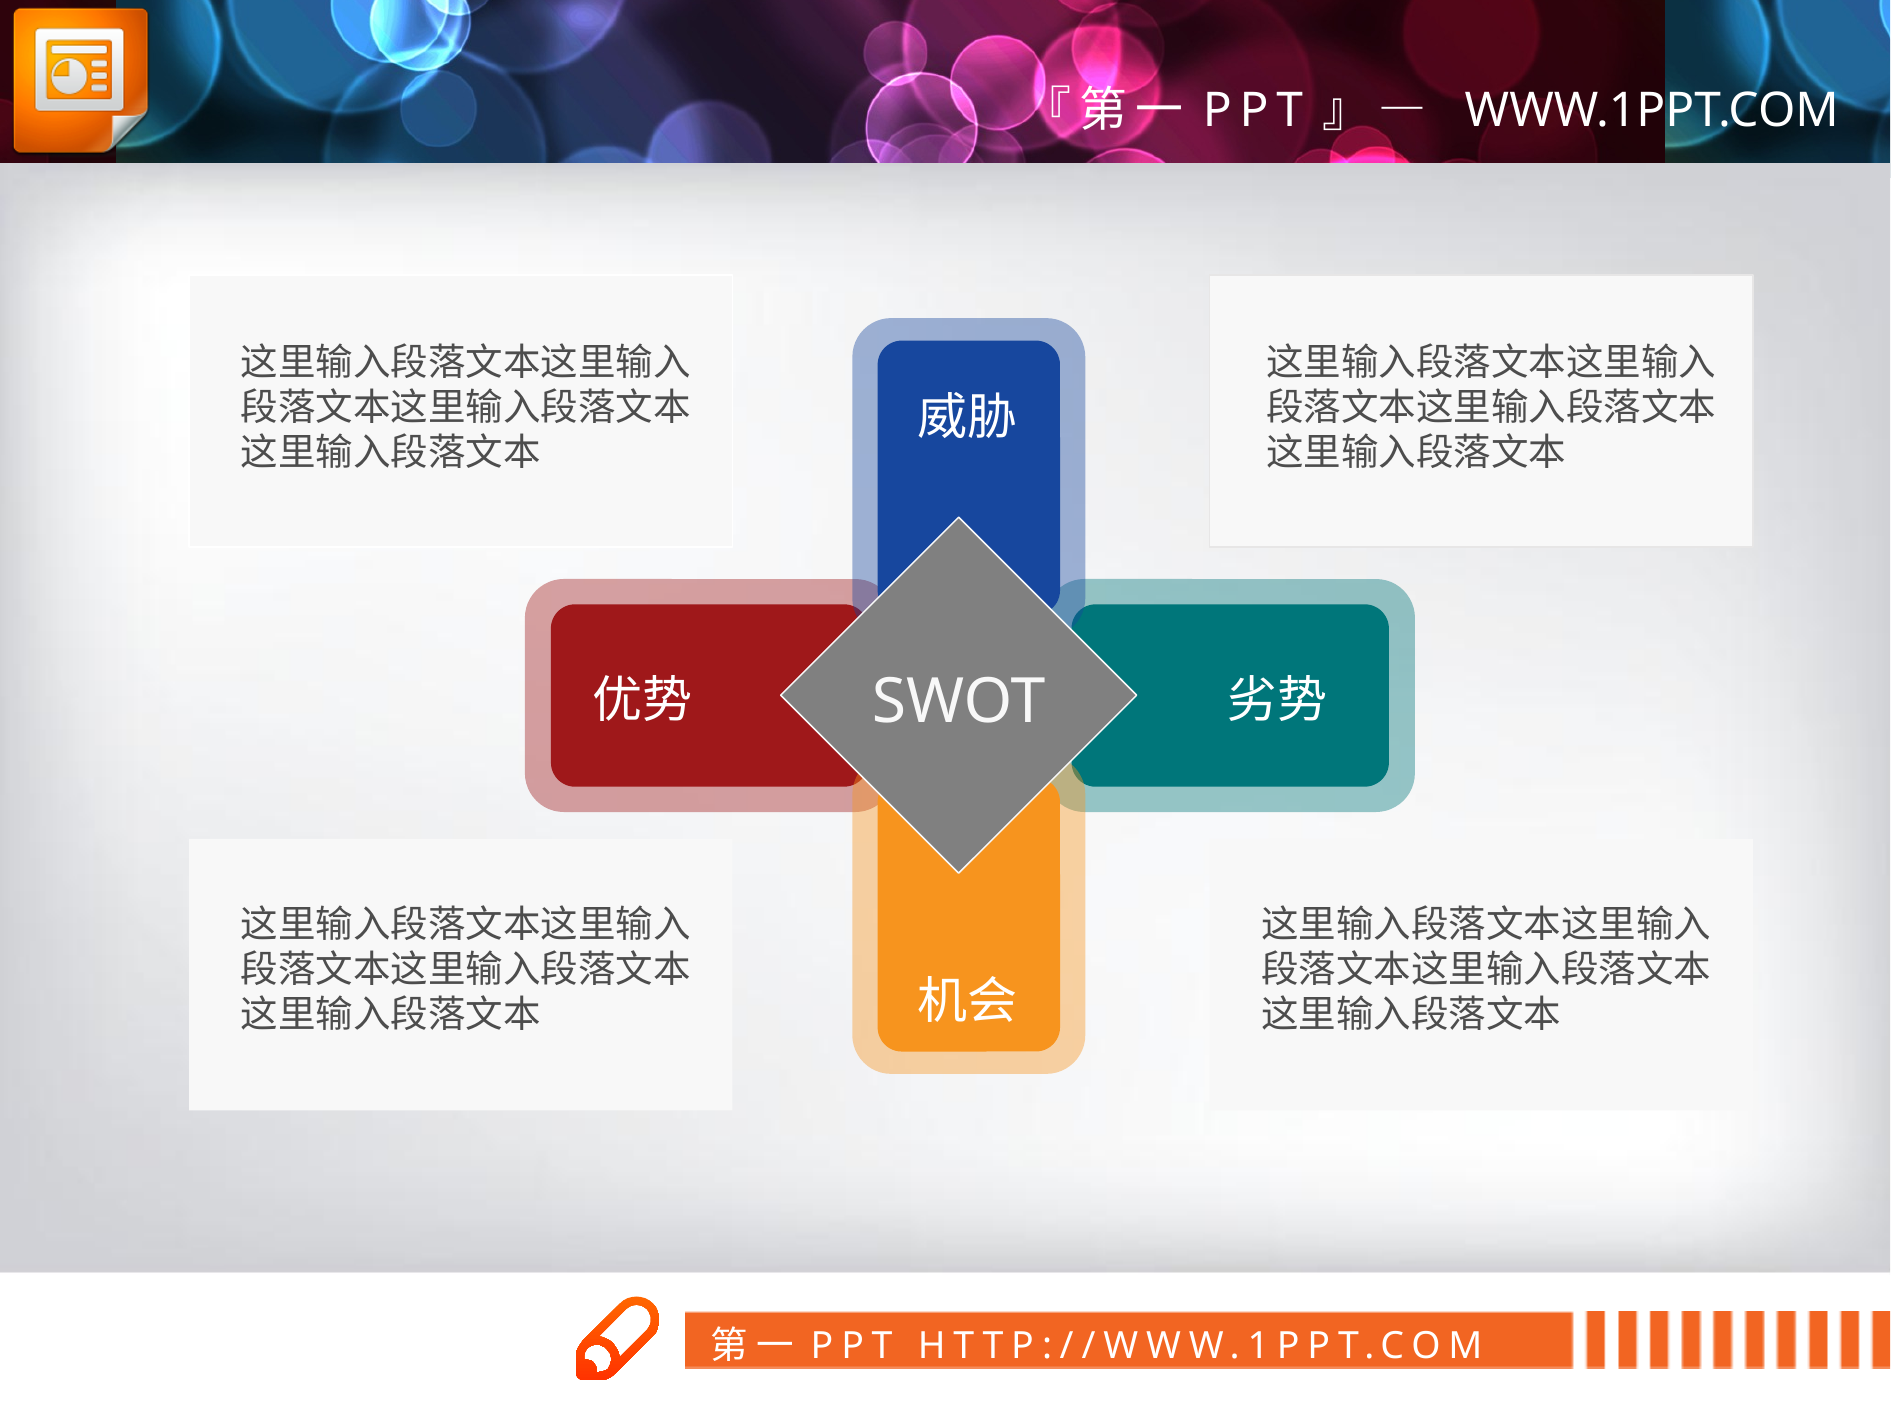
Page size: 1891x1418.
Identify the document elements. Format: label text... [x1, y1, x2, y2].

text_box SWOT [857, 652, 1061, 743]
picture [0, 0, 1891, 1275]
text_box 这里输入段落文本这里输入段落文本这里输入段落文本这里输入段落文本 [1246, 892, 1734, 1088]
text_box [832, 628, 1108, 762]
picture [685, 1311, 1891, 1369]
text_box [1113, 510, 1347, 881]
text_box 优势 [577, 659, 587, 735]
text_box 这里输入段落文本这里输入段落文本这里输入段落文本这里输入段落文本 [225, 892, 714, 1088]
text_box [1209, 838, 1753, 1111]
text_box 这里输入段落文本这里输入段落文本这里输入段落文本这里输入段落文本 [225, 330, 714, 526]
text_box 这里输入段落文本这里输入段落文本这里输入段落文本这里输入段落文本 [1251, 330, 1740, 526]
text_box [189, 275, 733, 547]
text_box [1209, 275, 1753, 547]
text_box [852, 317, 1086, 638]
text_box [189, 838, 733, 1111]
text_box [592, 510, 827, 881]
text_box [852, 754, 1086, 1075]
